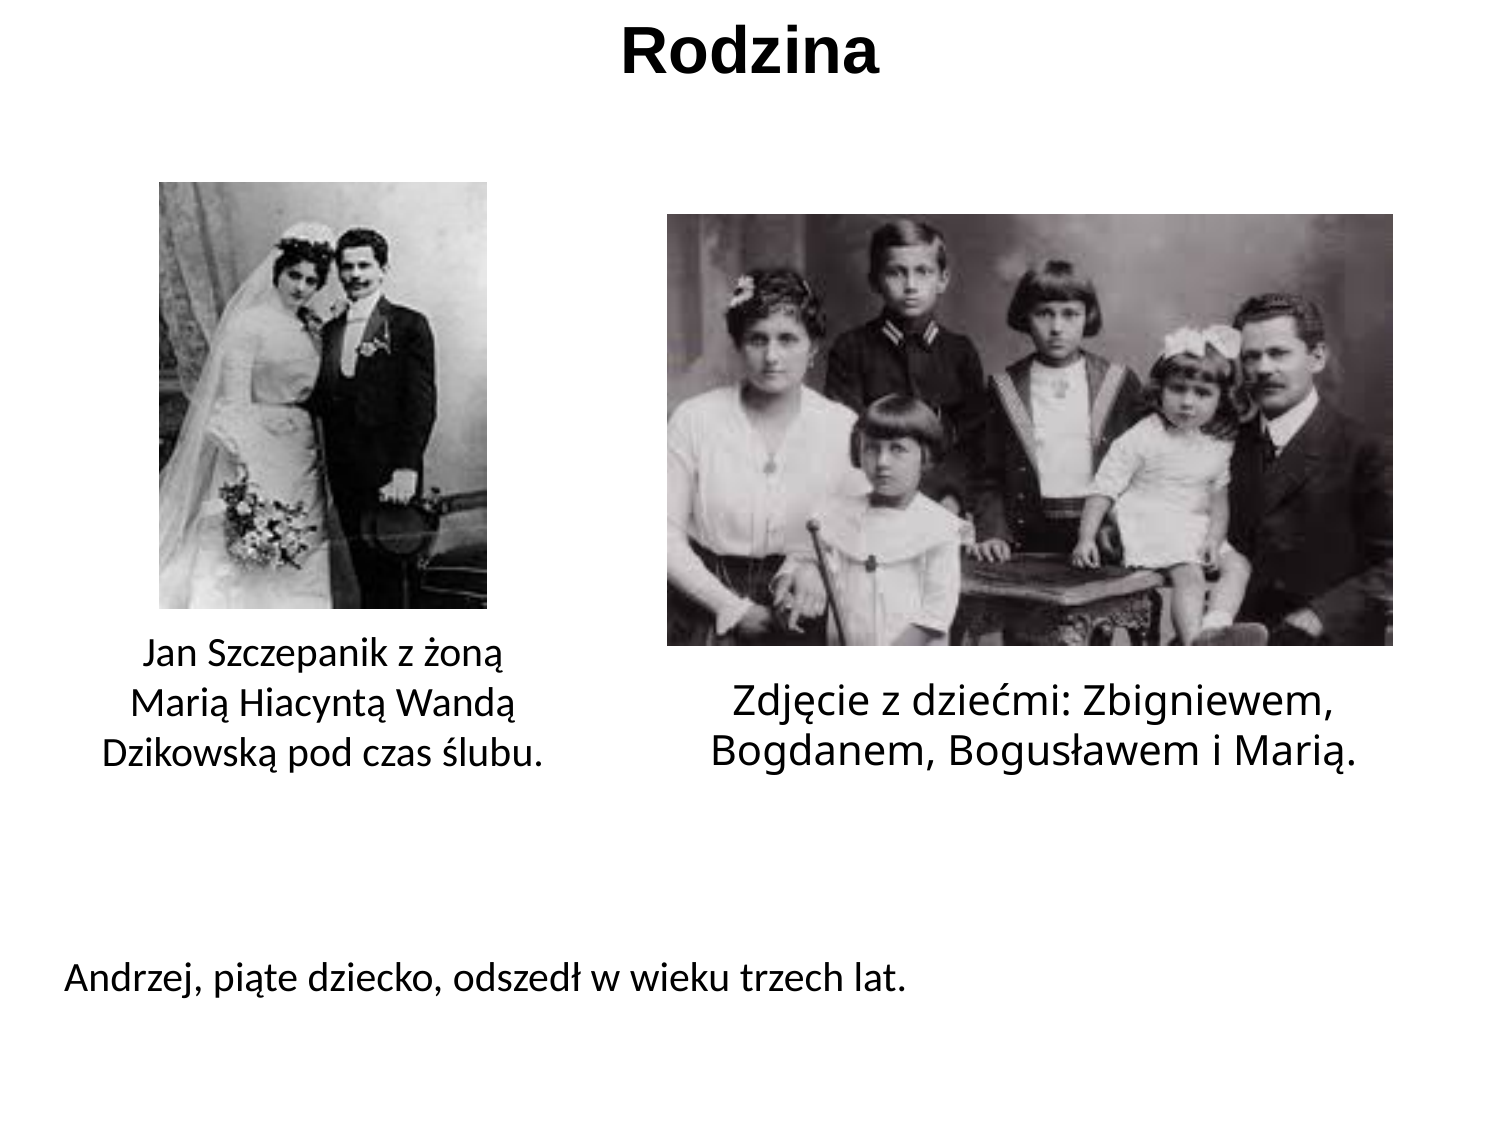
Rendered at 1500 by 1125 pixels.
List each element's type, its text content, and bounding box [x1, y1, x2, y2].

text_box Zdjęcie z dziećmi: Zbigniewem, Bogdanem, Bogusławem i Marią. [671, 666, 1396, 782]
text_box Rodzina [0, 0, 1500, 95]
picture [159, 182, 487, 609]
picture [667, 213, 1393, 646]
text_box Andrzej, piąte dziecko, odszedł w wieku trzech lat. [49, 942, 924, 1007]
text_box Jan Szczepanik z żoną Marią Hiacyntą Wandą Dzikowską pod czas ślubu. [74, 617, 571, 783]
